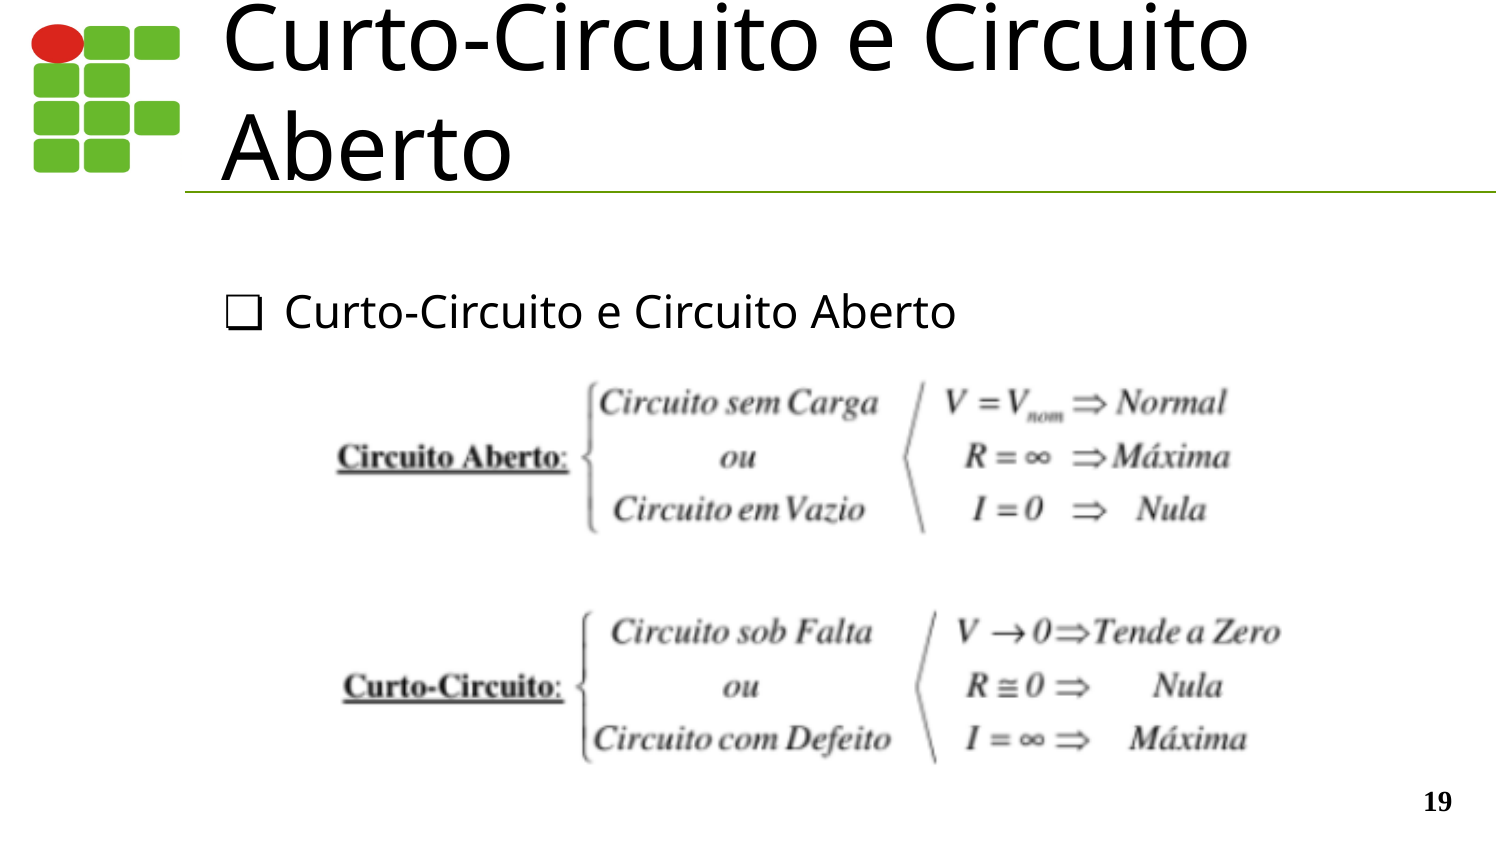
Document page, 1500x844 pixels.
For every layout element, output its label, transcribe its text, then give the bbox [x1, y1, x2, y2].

text_box ‹#› [1155, 768, 1468, 825]
picture [29, 23, 182, 174]
picture [311, 581, 1329, 788]
title Curto-Circuito e Circuito Aberto [206, 26, 1500, 207]
picture [311, 365, 1263, 546]
list Curto-Circuito e Circuito Aberto [193, 248, 1469, 331]
